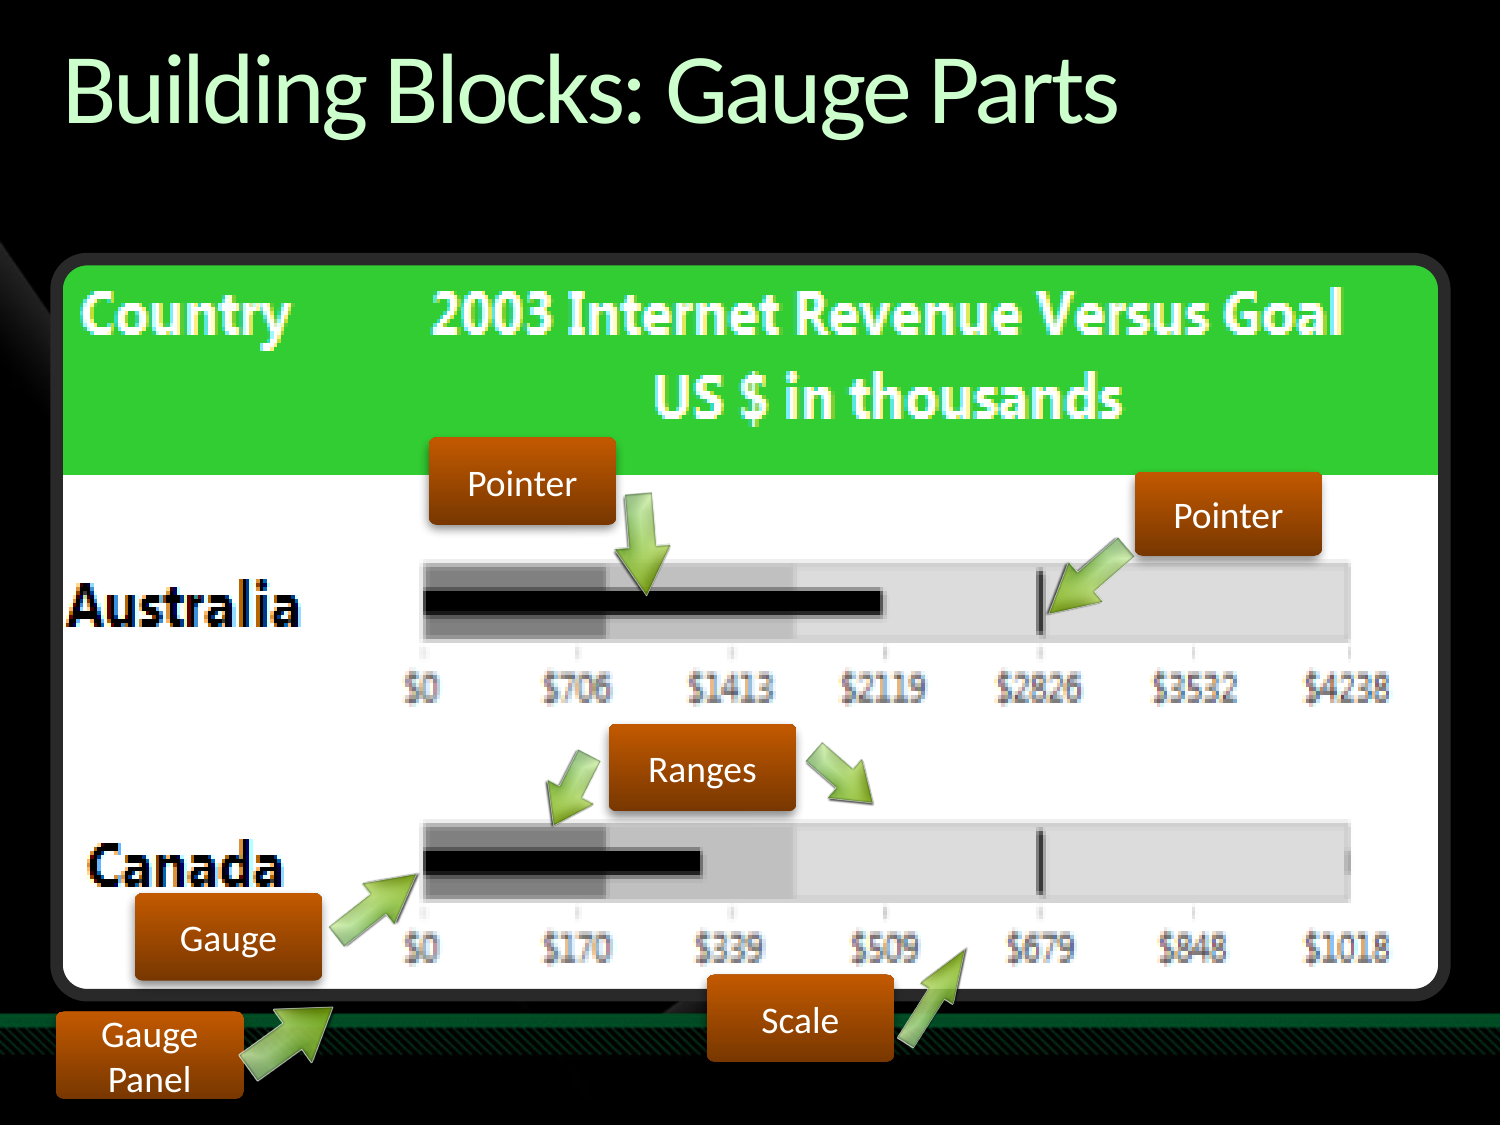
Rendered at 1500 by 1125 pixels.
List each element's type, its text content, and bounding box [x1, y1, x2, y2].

title Building Blocks: Gauge Parts [62, 37, 1438, 147]
text_box Gauge Panel [55, 1011, 244, 1100]
picture [0, 0, 1500, 1125]
text_box Scale [706, 1007, 895, 1062]
